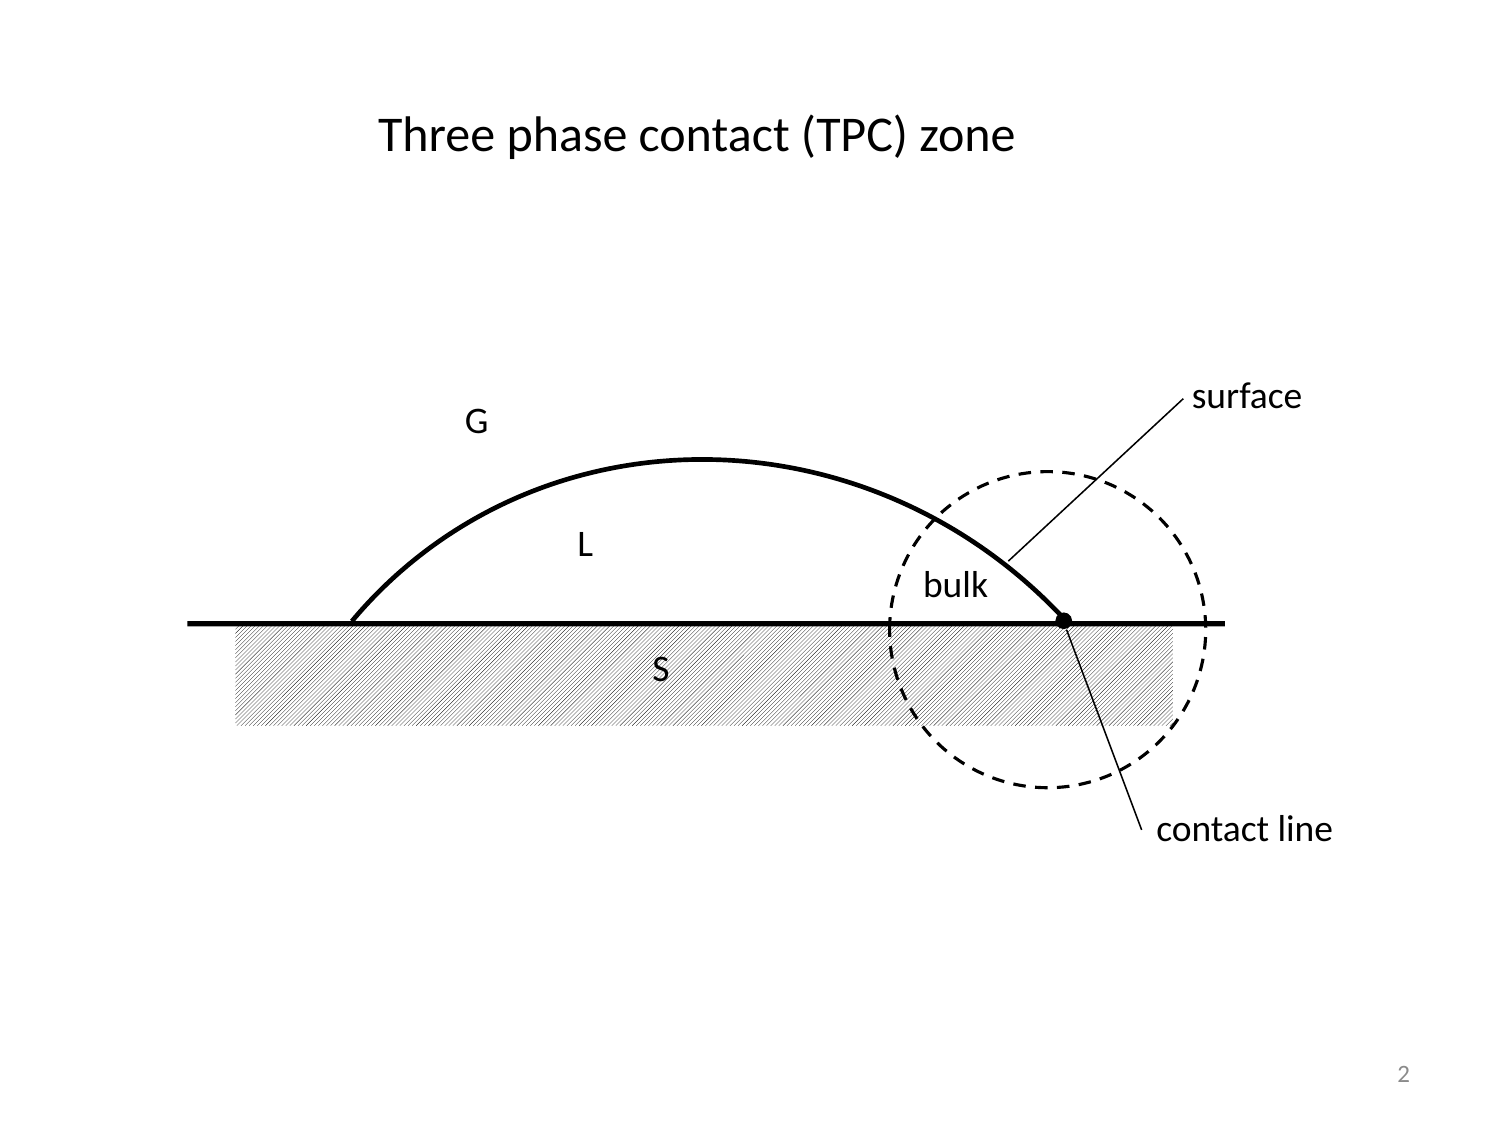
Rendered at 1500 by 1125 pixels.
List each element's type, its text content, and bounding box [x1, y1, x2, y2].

text_box [152, 316, 1348, 453]
text_box Three phase contact (TPC) zone [363, 93, 1079, 169]
slide_number 2 [1074, 1042, 1425, 1103]
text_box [187, 362, 1380, 869]
